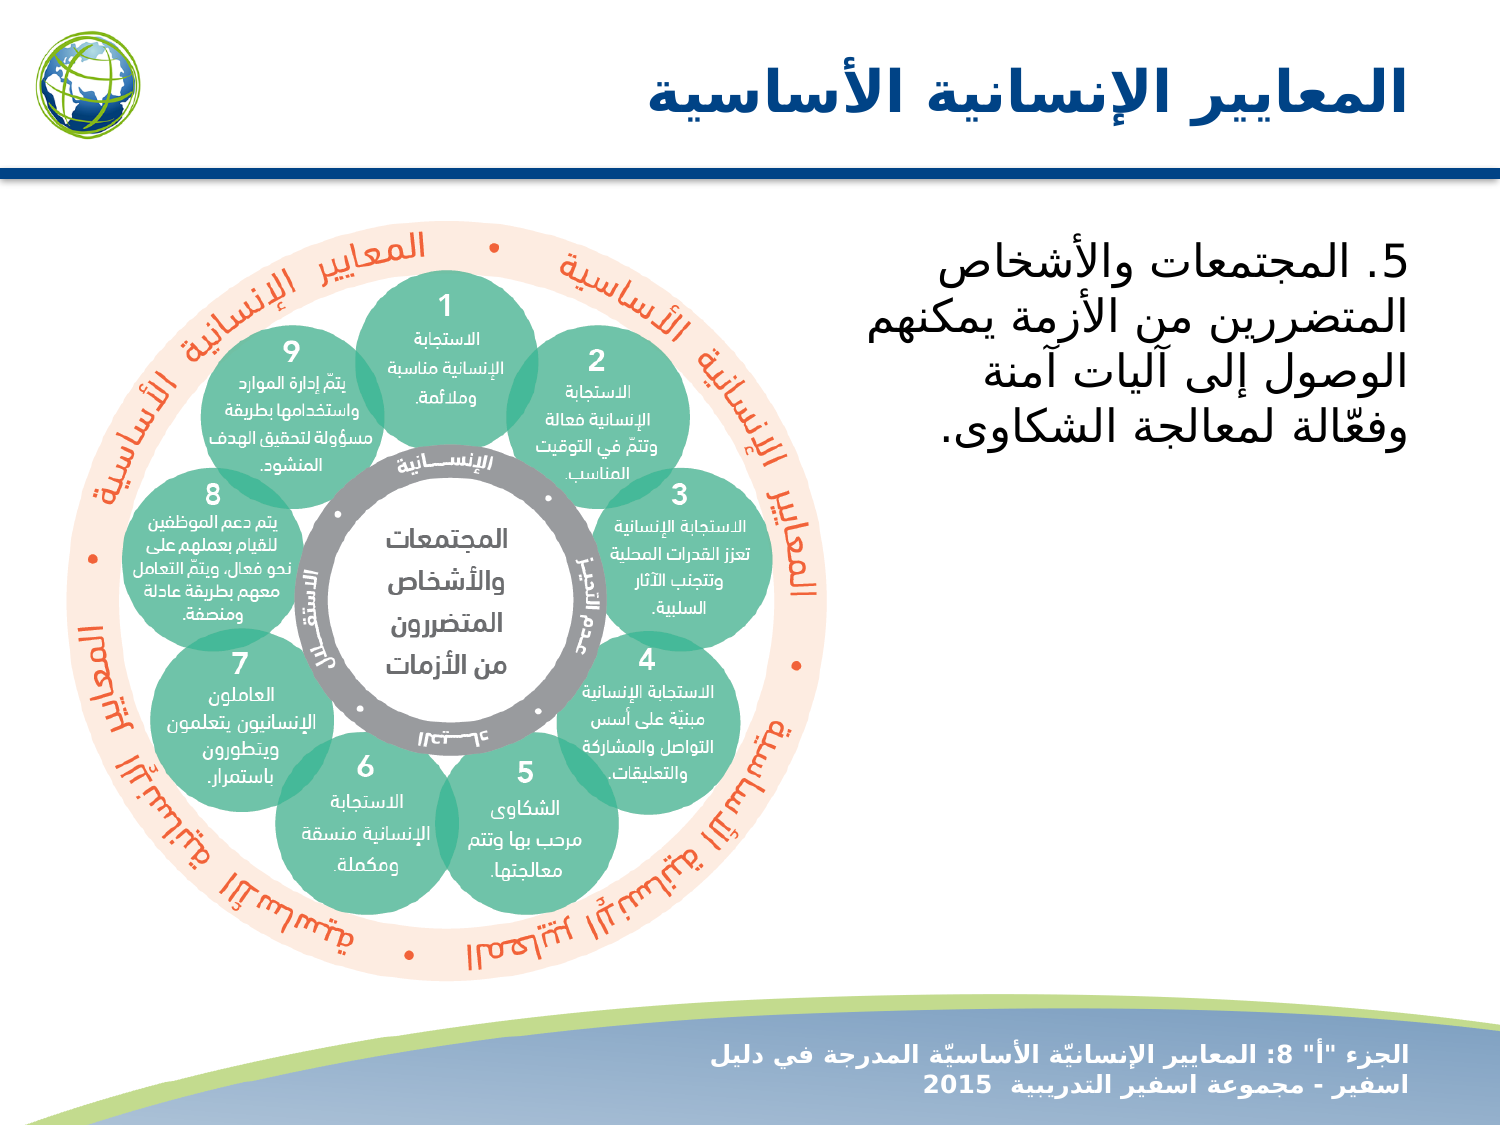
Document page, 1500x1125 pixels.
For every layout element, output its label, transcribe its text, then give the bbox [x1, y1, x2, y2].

list 5. المجتمعات والأشخاص المتضررين من الأزمة يمكنهم الوصول إلى آليات آمنة وفعّالة لمعالجة الشكاوى. [840, 224, 1425, 1010]
footer الجزء "أ" 8: المعايير الإنسانيّة الأساسيّة المدرجة في دليل اسفير - مجموعة اسفير التدريبية 2015 [679, 1038, 1425, 1099]
picture [24, 26, 75, 147]
title المعايير الإنسانية الأساسية [75, 0, 1425, 178]
picture [0, 992, 1500, 1125]
